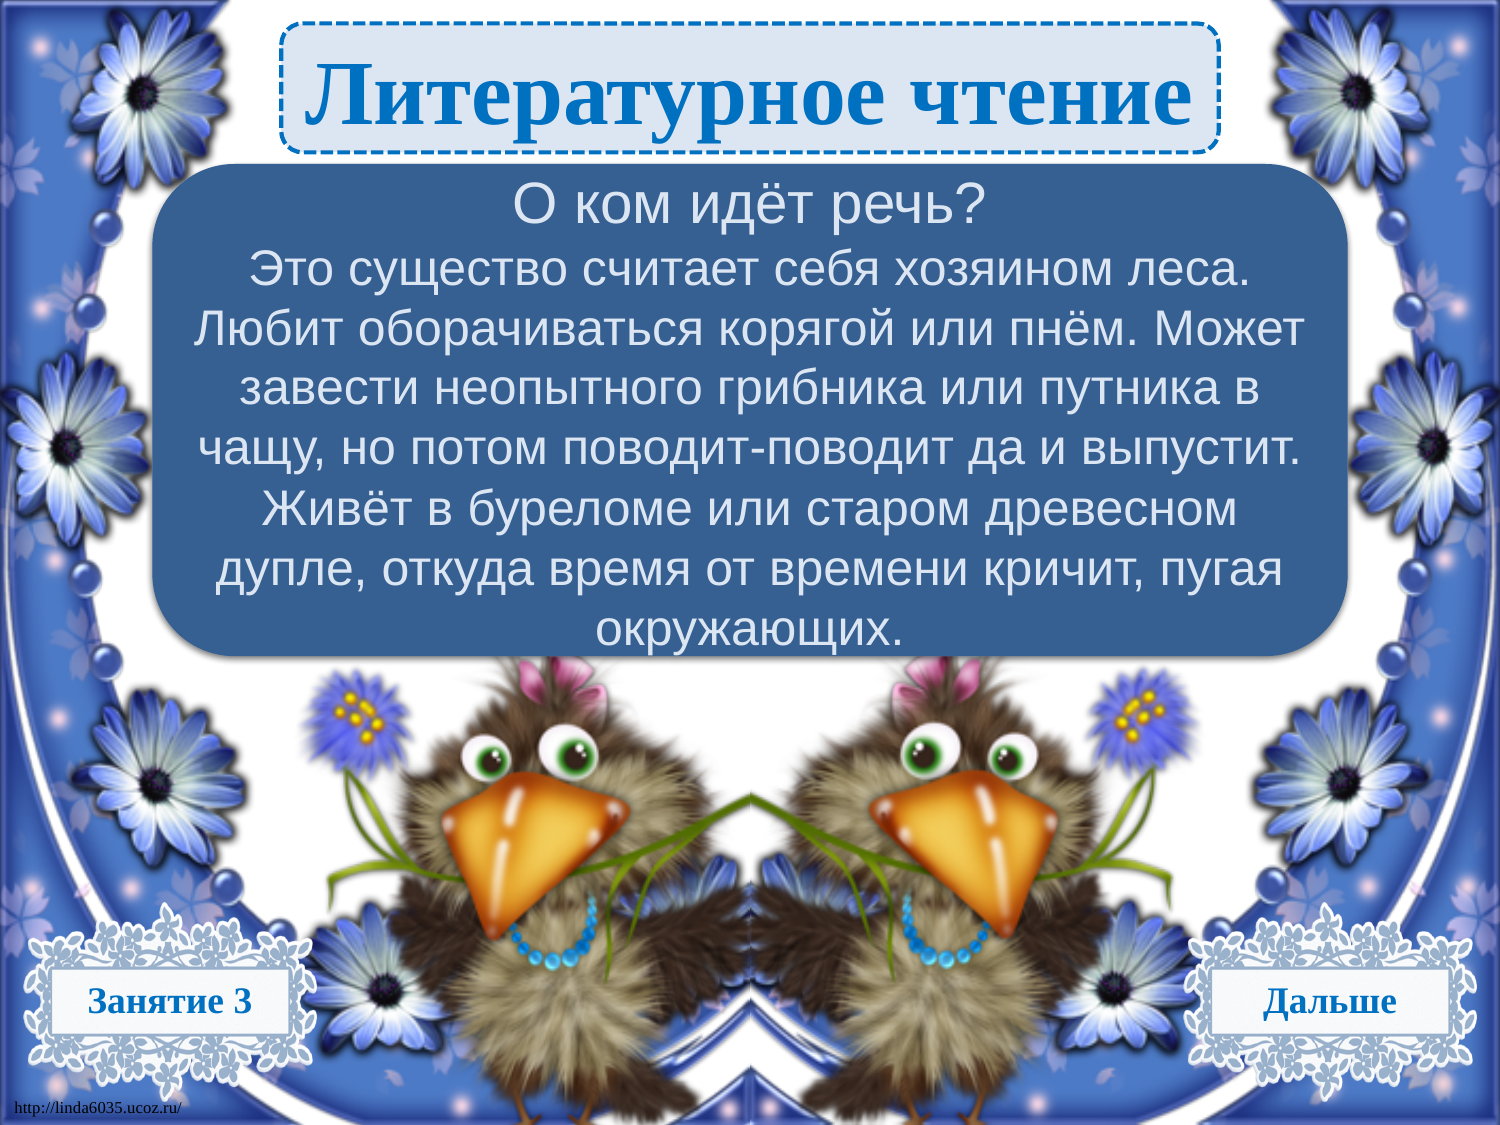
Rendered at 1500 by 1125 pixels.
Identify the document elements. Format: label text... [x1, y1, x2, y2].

text_box [150, 161, 1350, 659]
picture [0, 0, 1500, 1125]
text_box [1183, 902, 1477, 1102]
text_box Литературное чтение [279, 21, 1221, 155]
